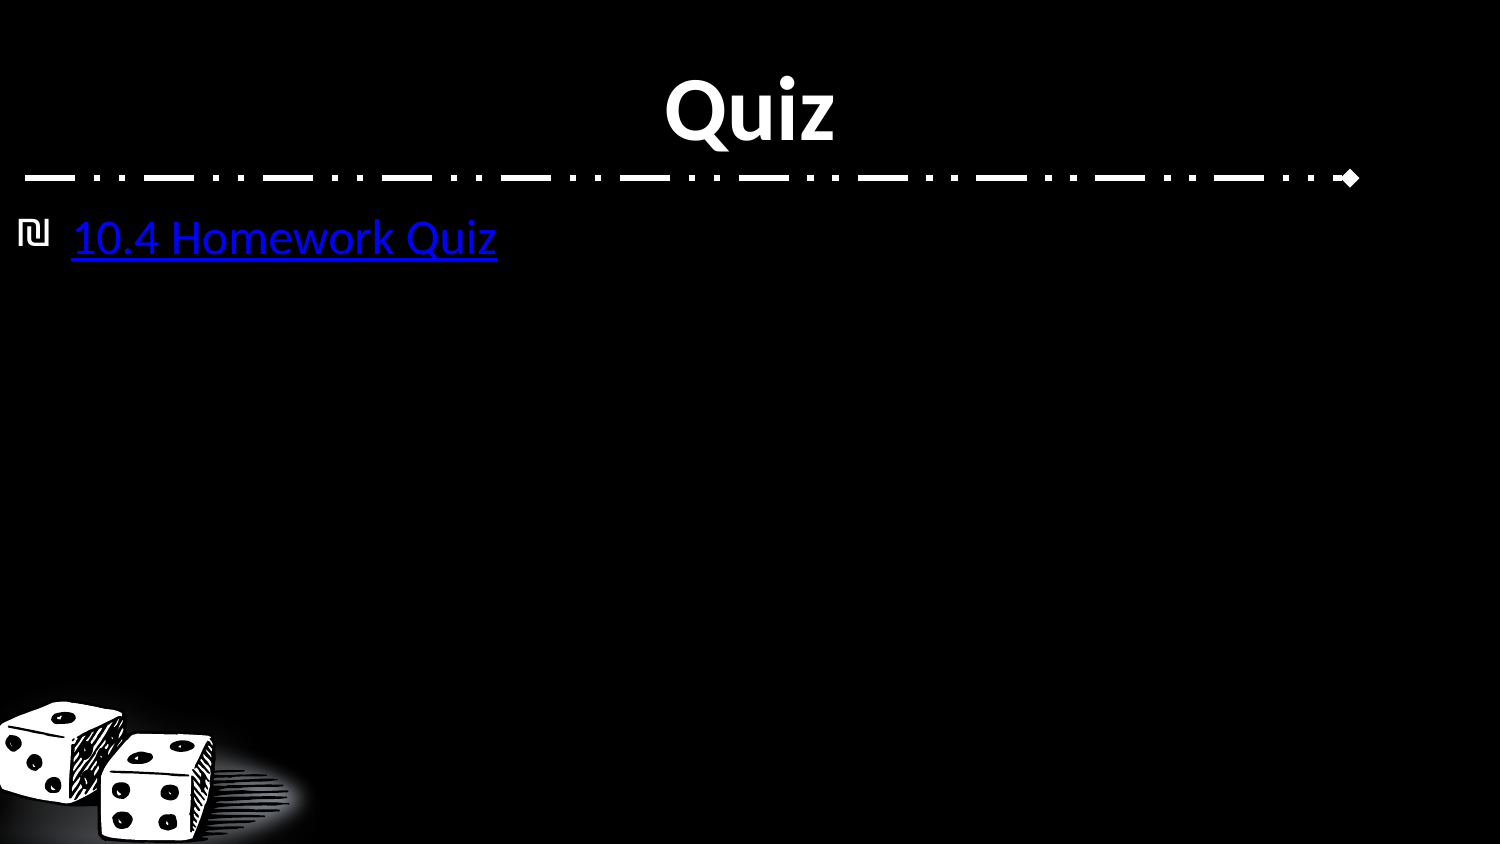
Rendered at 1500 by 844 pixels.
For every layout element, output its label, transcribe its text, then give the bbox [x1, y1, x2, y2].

list 10.4 Homework Quiz [0, 196, 1500, 754]
title Quiz [0, 33, 1500, 175]
